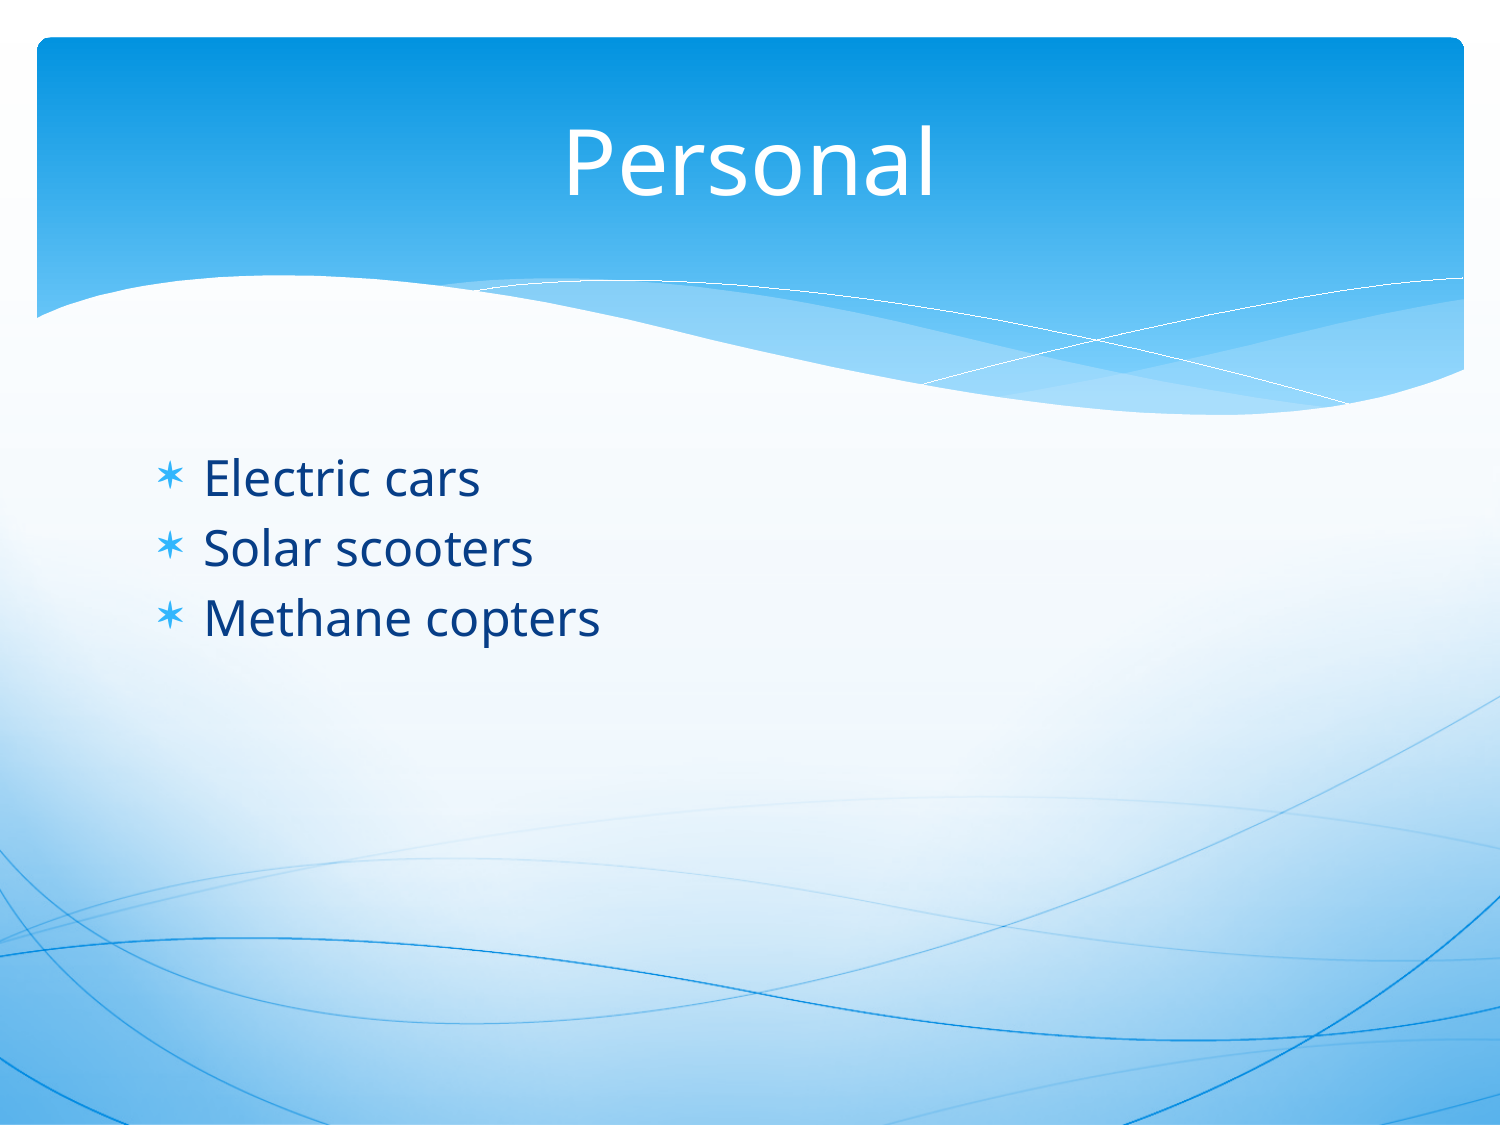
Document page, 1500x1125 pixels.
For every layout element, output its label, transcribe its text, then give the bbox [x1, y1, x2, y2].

title Personal [75, 55, 1425, 261]
list Electric cars Solar scooters Methane copters [143, 438, 1359, 1005]
